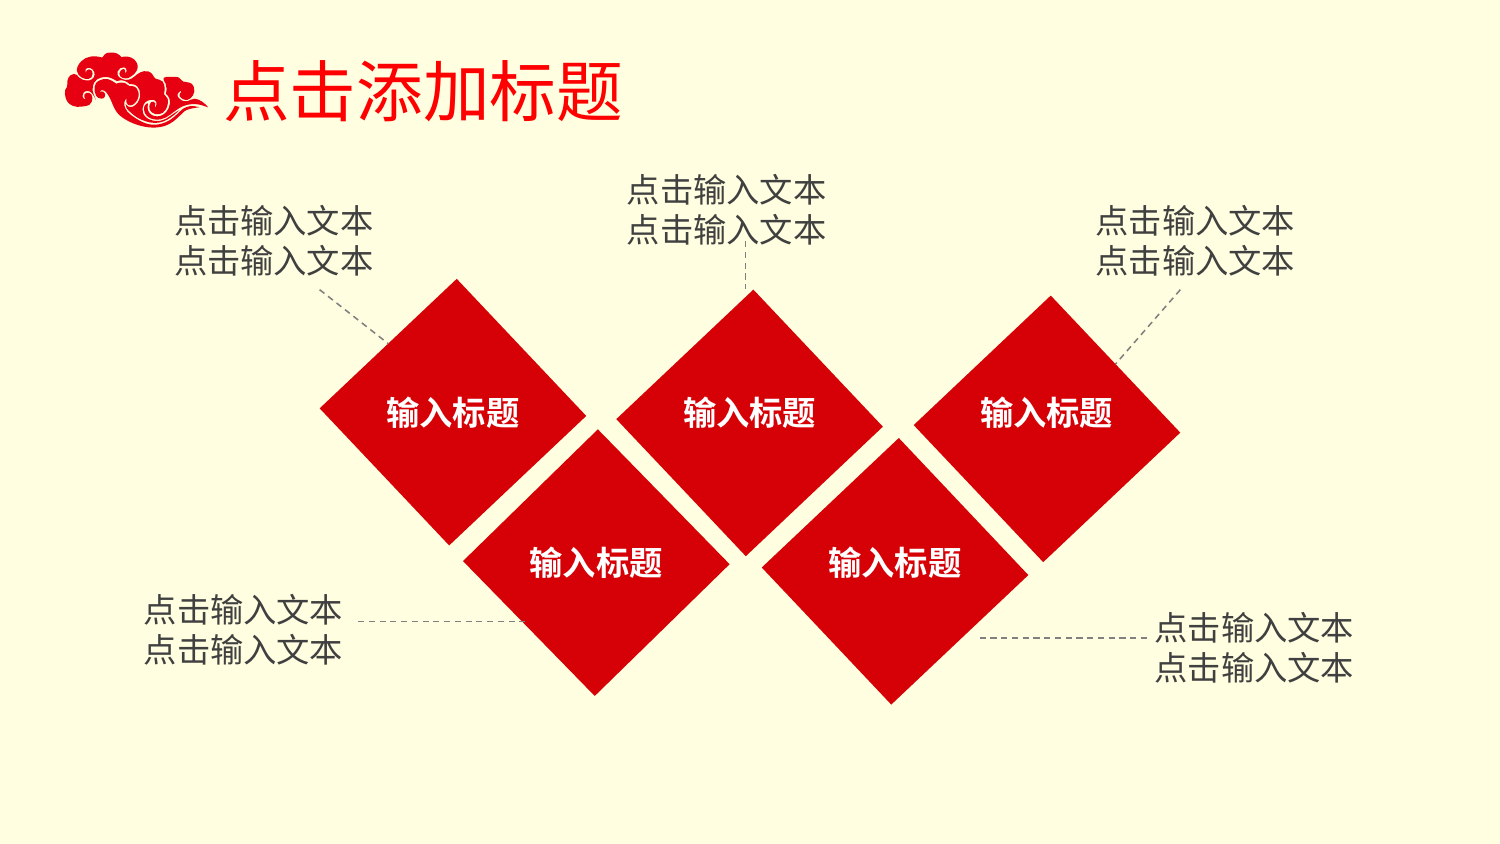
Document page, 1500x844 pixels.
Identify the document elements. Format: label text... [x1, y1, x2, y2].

text_box 点击输入文本点击输入文本 [1080, 193, 1336, 288]
text_box [460, 427, 732, 699]
text_box 点击添加标题 [208, 42, 658, 137]
text_box 输入标题 [964, 384, 1130, 440]
picture [64, 52, 209, 128]
text_box 点击输入文本点击输入文本 [129, 581, 384, 677]
text_box 点击输入文本点击输入文本 [159, 193, 415, 288]
text_box 输入标题 [812, 534, 978, 590]
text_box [319, 289, 389, 344]
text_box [1115, 289, 1181, 365]
text_box [911, 293, 1183, 565]
text_box 输入标题 [513, 534, 679, 590]
text_box [317, 276, 589, 548]
text_box 点击输入文本点击输入文本 [1139, 600, 1395, 695]
text_box 输入标题 [666, 384, 833, 440]
text_box [614, 287, 885, 559]
text_box 输入标题 [370, 384, 536, 440]
text_box [759, 435, 1031, 707]
text_box 点击输入文本点击输入文本 [612, 161, 849, 257]
